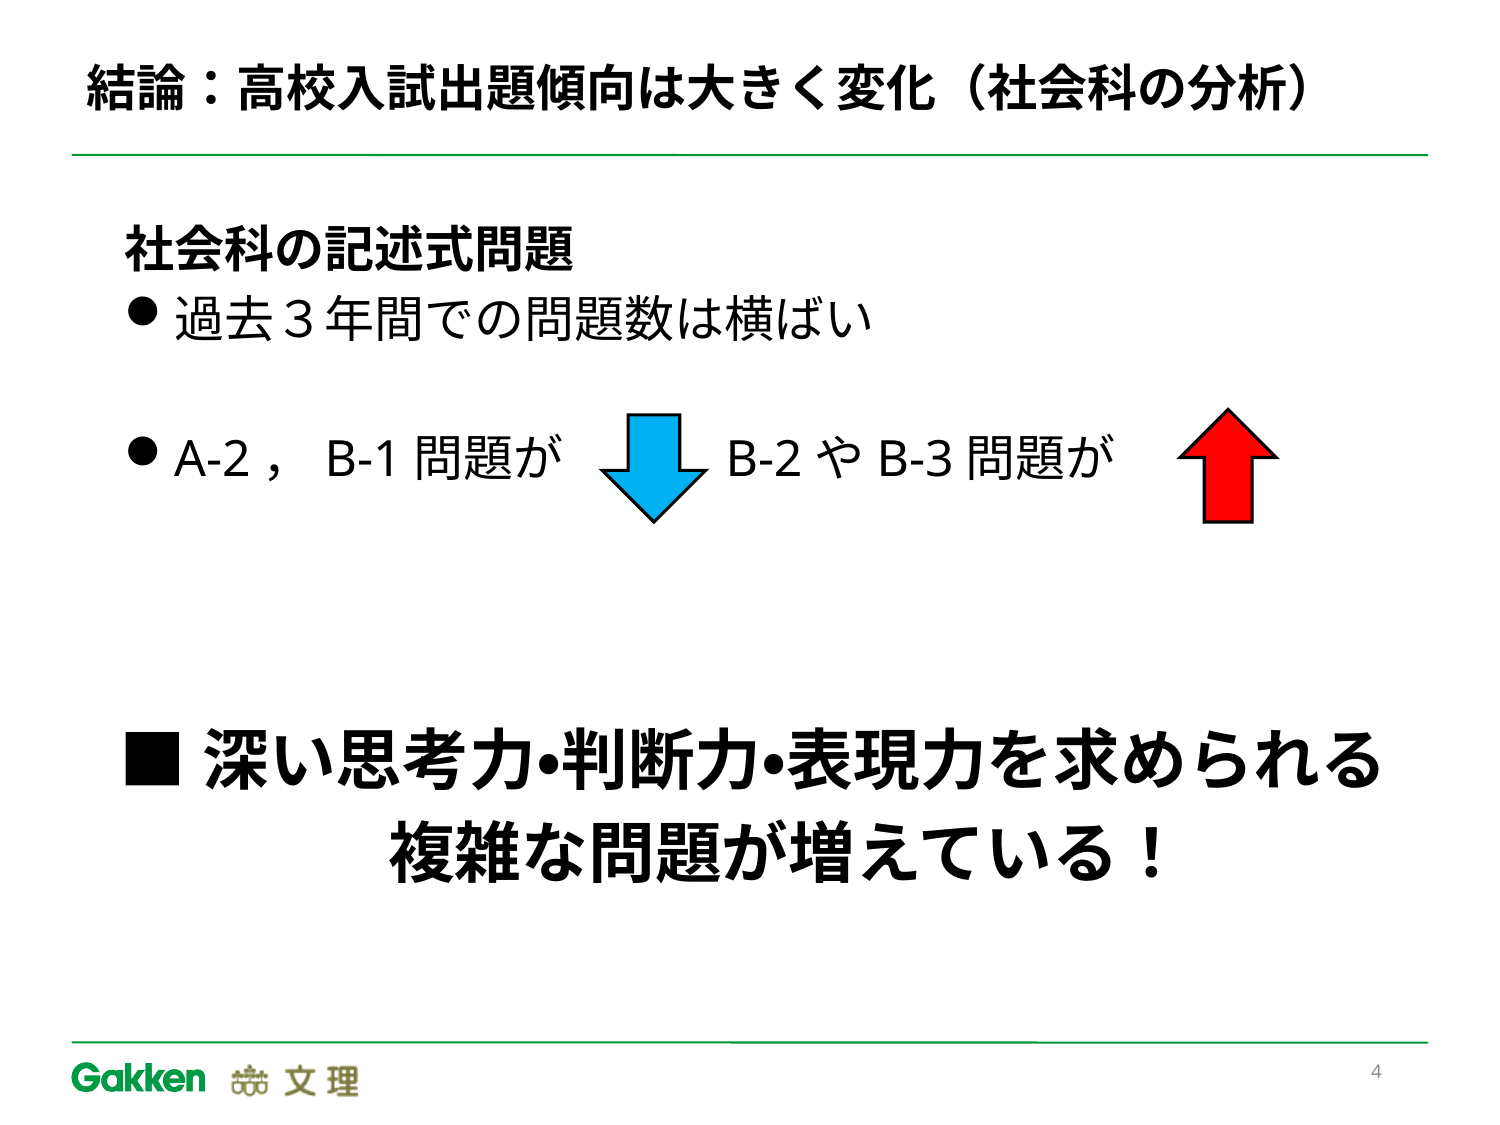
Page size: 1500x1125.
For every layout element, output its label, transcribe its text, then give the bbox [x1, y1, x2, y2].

slide_number 4 [1059, 1042, 1397, 1103]
list 社会科の記述式問題 過去３年間での問題数は横ばい A‐2，B‐1問題が B‐2やB‐3問題が [109, 216, 1438, 576]
text_box ■深い思考力・判断力・表現力を求められる 複雑な問題が増えている！ [69, 710, 1438, 902]
text_box [1177, 407, 1279, 524]
picture [71, 1062, 205, 1092]
title 結論：高校入試出題傾向は大きく変化（社会科の分析） [71, 37, 1393, 143]
text_box [599, 413, 709, 524]
picture [225, 1064, 379, 1099]
